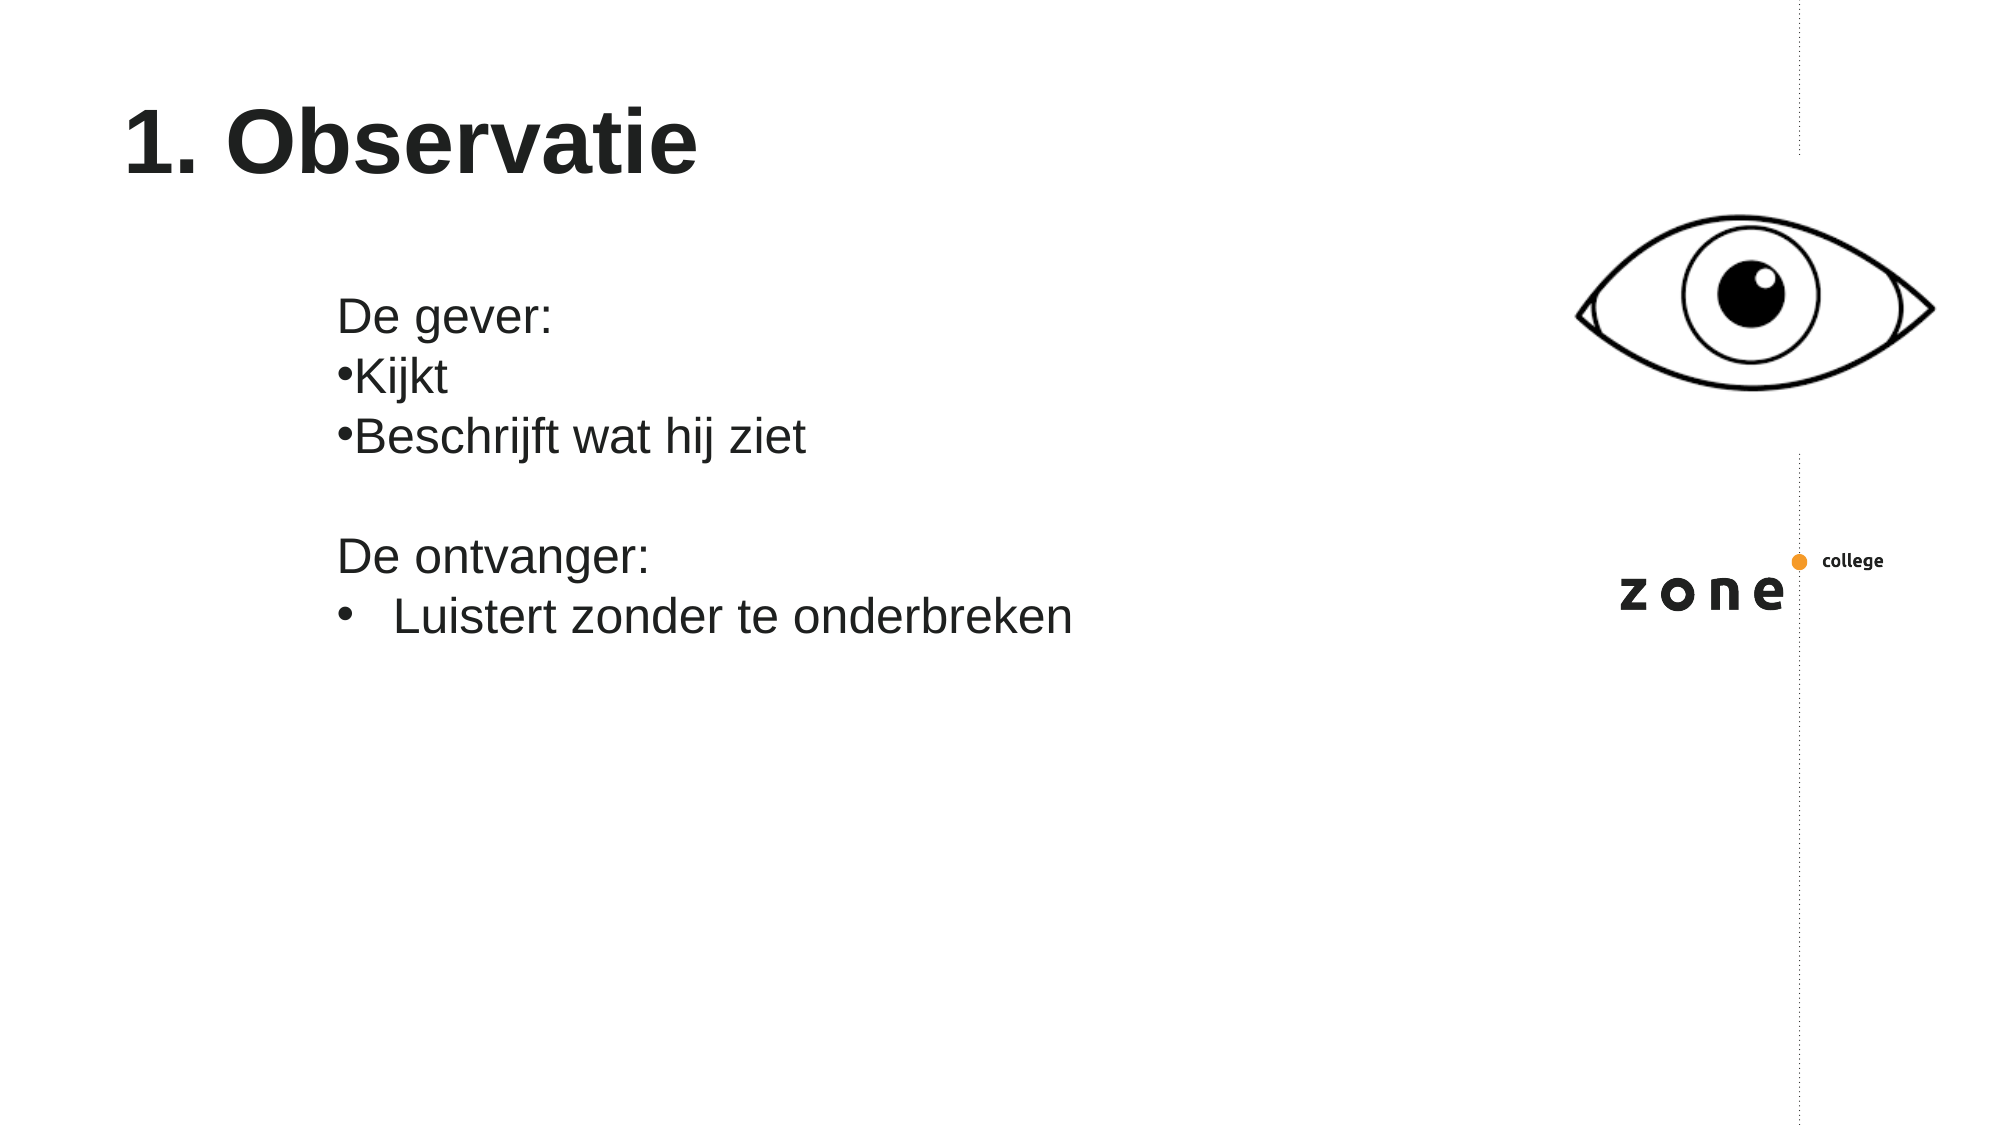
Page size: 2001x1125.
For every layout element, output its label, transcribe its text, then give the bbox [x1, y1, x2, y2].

list De gever: Kijkt Beschrijft wat hij ziet De ontvanger: Luistert zonder te onderbreken [336, 283, 1607, 998]
picture [1539, 0, 2001, 1125]
title 1. Observatie [124, 94, 1607, 272]
